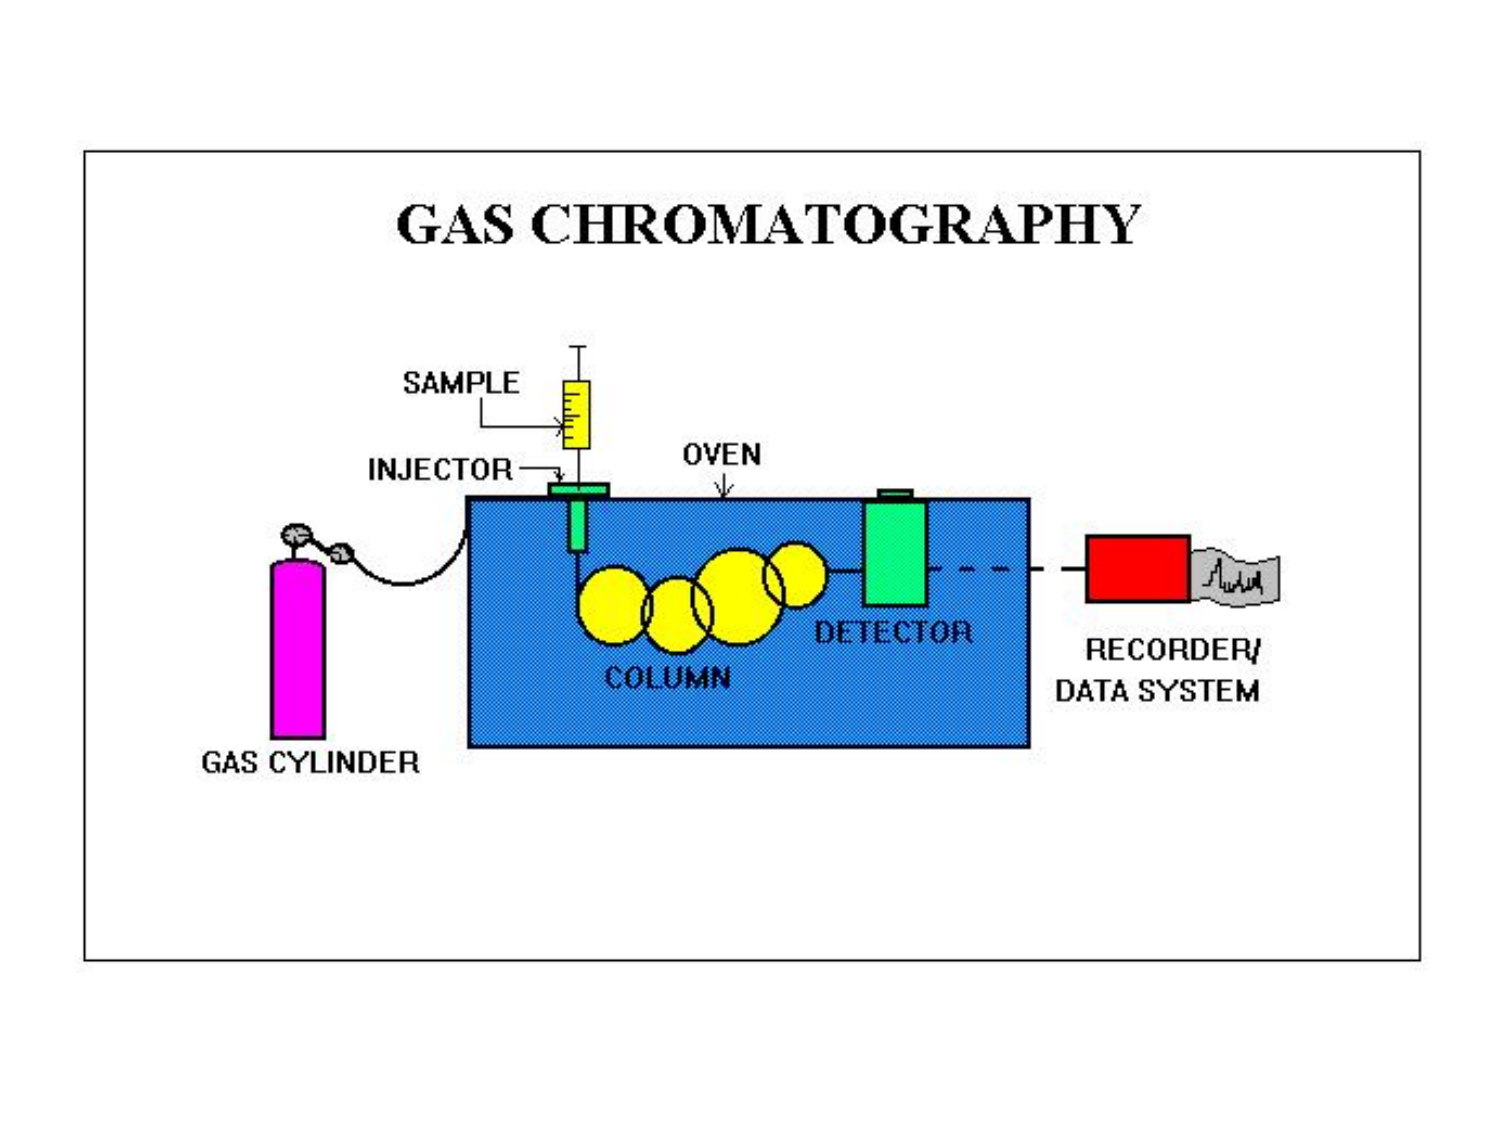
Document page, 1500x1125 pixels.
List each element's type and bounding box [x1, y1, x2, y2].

list [58, 140, 1465, 973]
